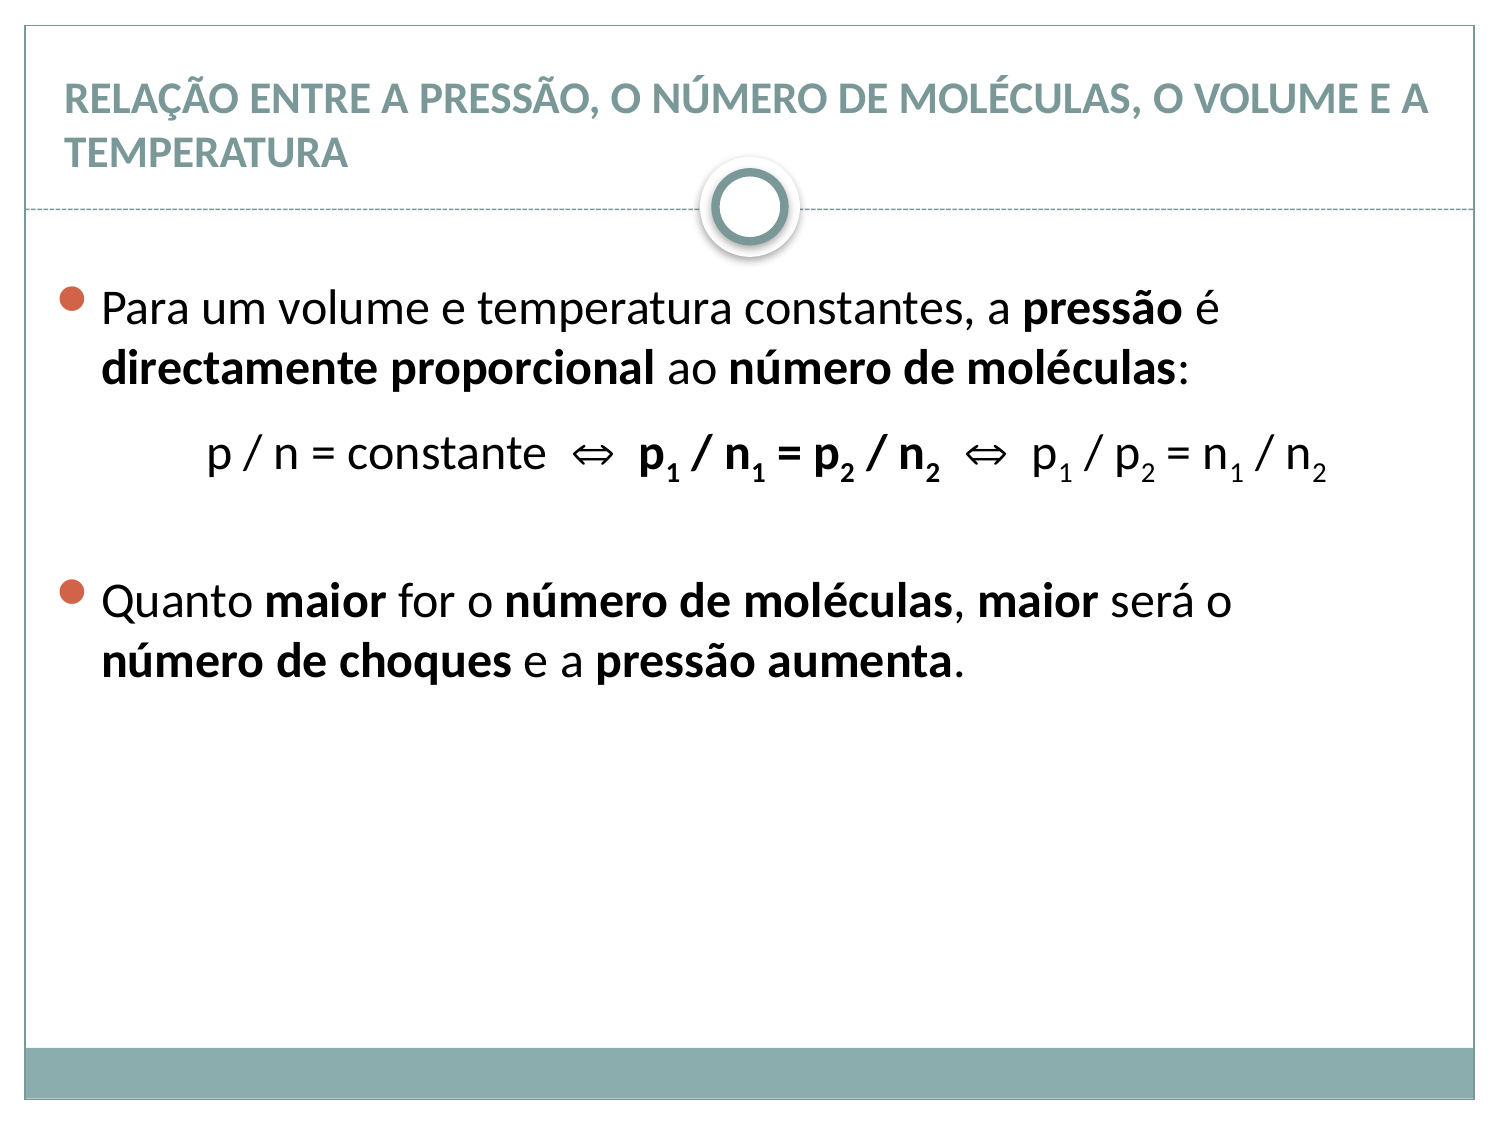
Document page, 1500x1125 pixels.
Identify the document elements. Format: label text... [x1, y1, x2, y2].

title RELAÇÃO ENTRE A PRESSÃO, O NÚMERO DE MOLÉCULAS, O VOLUME E A TEMPERATURA [49, 60, 1450, 185]
text_box Para um volume e temperatura constantes, a pressão é directamente proporcional ao número de moléculas: p / n = constante  p1 / n1 = p2 / n2  p1 / p2 = n1 / n2 Quanto maior for o número de moléculas, maior será o número de choques e a pressão aumenta. [41, 267, 1471, 1012]
